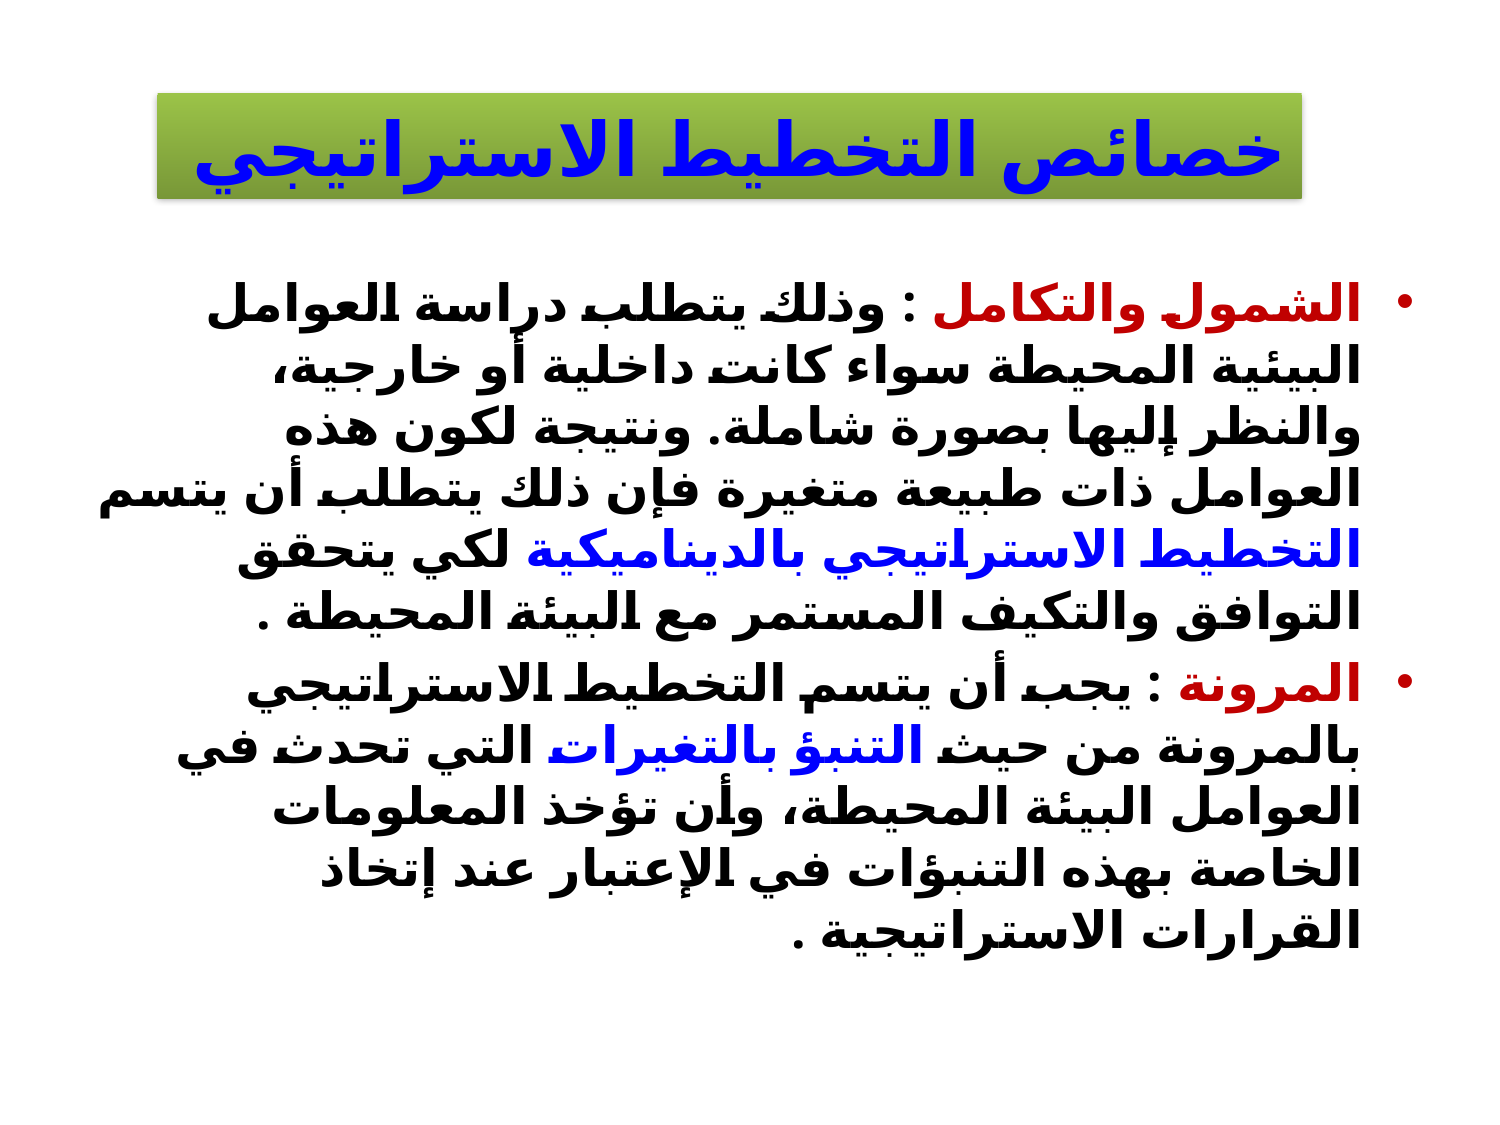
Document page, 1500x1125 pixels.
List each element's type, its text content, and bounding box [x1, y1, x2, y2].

list الشمول والتكامل : وذلك يتطلب دراسة العوامل البيئية المحيطة سواء كانت داخلية أو خارجية، والنظر إليها بصورة شاملة. ونتيجة لكون هذه العوامل ذات طبيعة متغيرة فإن ذلك يتطلب أن يتسم التخطيط الاستراتيجي بالديناميكية لكي يتحقق التوافق والتكيف المستمر مع البيئة المحيطة . المرونة : يجب أن يتسم التخطيط الاستراتيجي بالمرونة من حيث التنبؤ بالتغيرات التي تحدث في العوامل البيئة المحيطة، وأن تؤخذ المعلومات الخاصة بهذه التنبؤات في الإعتبار عند إتخاذ القرارات الاستراتيجية . [75, 262, 1425, 1005]
text_box خصائص التخطيط الاستراتيجي [157, 93, 1302, 199]
